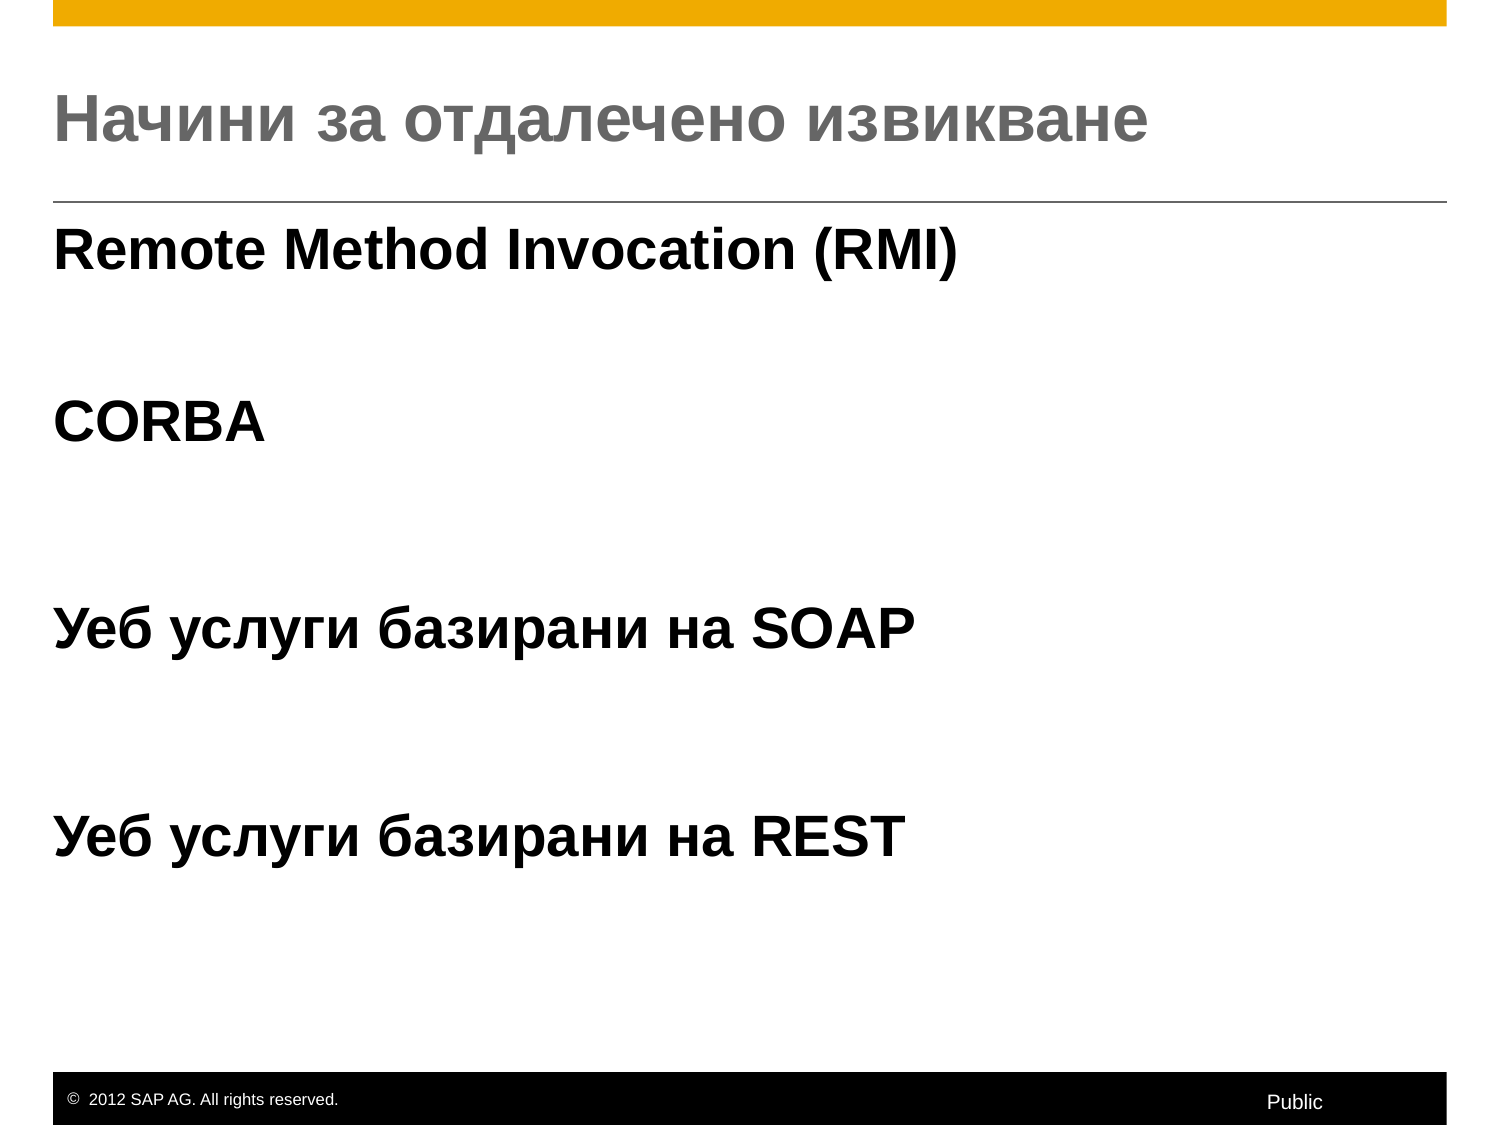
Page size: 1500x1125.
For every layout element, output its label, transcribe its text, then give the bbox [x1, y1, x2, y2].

title Начини за отдалечено извикване [53, 53, 1447, 178]
list Remote Method Invocation (RMI) CORBA Уеб услуги базирани на SOAP Уеб услуги базирани на REST [53, 210, 1447, 987]
